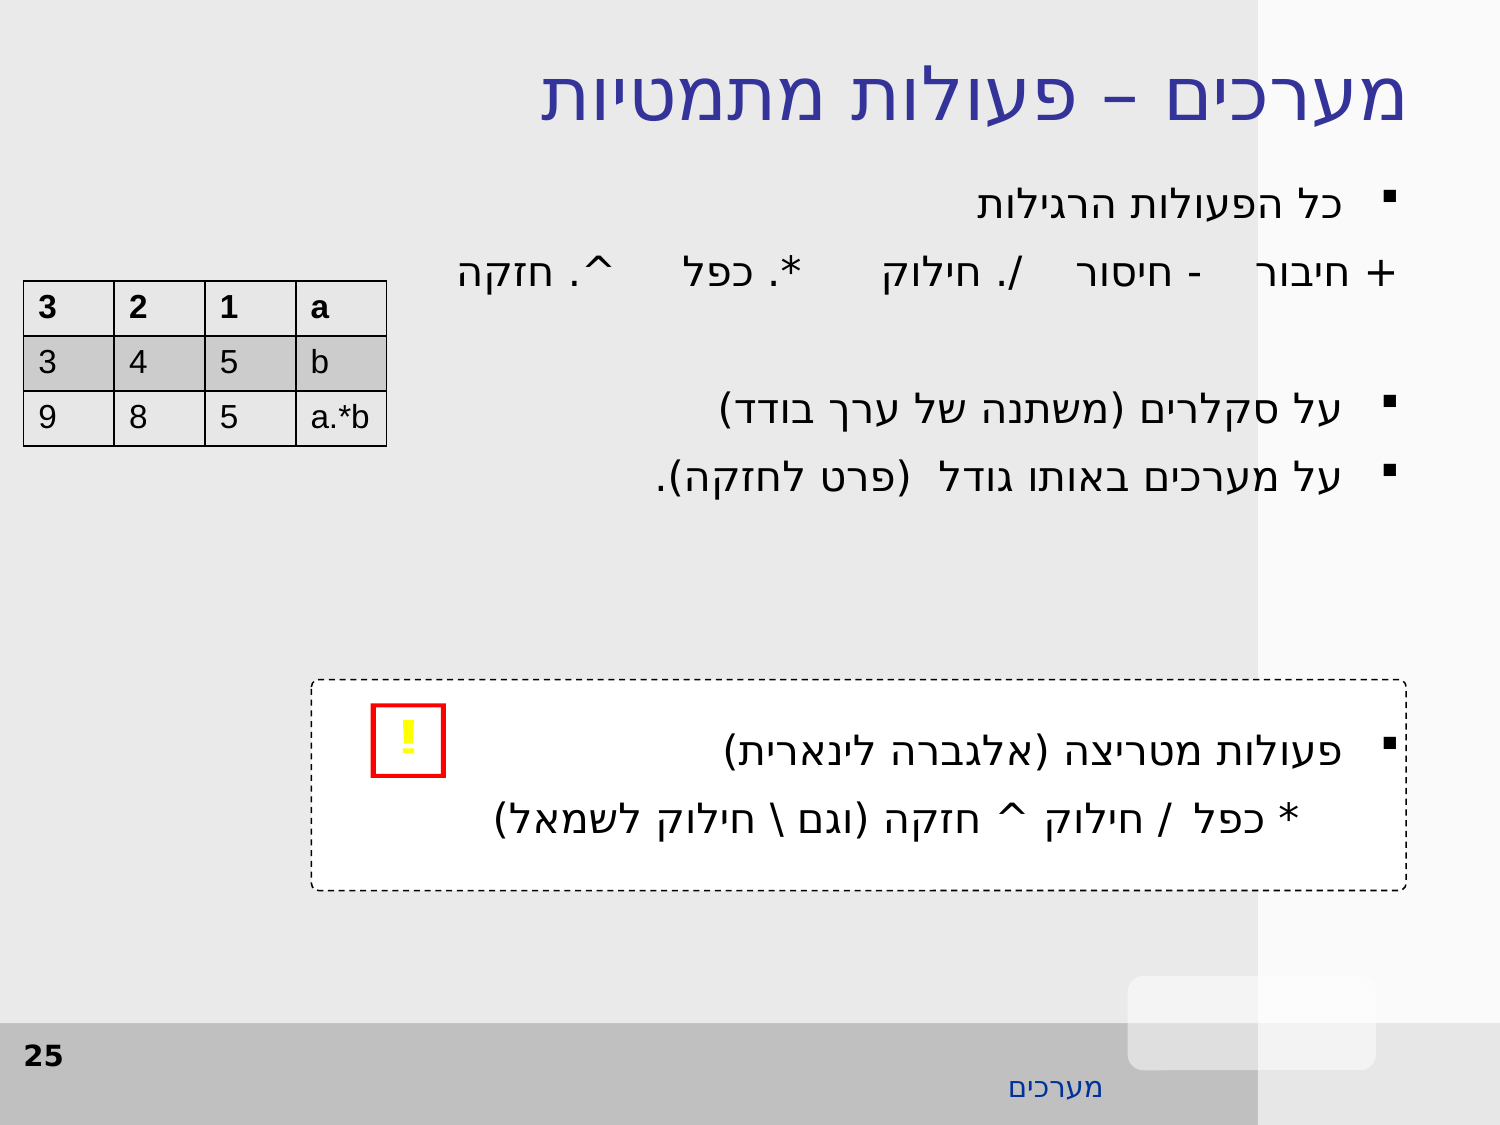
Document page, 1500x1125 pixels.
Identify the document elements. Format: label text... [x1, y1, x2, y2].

table_cell 8 [115, 392, 204, 445]
table_header 3 [24, 282, 113, 335]
table_cell a.*b [297, 392, 386, 445]
table_cell 5 [206, 392, 295, 445]
slide_number 25 [8, 1029, 359, 1108]
text_box מערכים [992, 1060, 1119, 1111]
table_header a [297, 282, 386, 335]
text_box [311, 679, 1407, 891]
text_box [370, 703, 447, 779]
table_cell 9 [24, 392, 113, 445]
text_box מערכים – פעולות מתמטיות [336, 20, 1425, 161]
table_header 2 [115, 282, 204, 335]
table_cell 5 [206, 337, 295, 390]
text_box כל הפעולות הרגילות + חיבור - חיסור /. חילוק *. כפל ^. חזקה על סקלרים (משתנה של ערך בודד) על מערכים באותו גודל (פרט לחזקה). פעולות מטריצה (אלגברה לינארית) * כפל / חילוק ^ חזקה (וגם \ חילוק לשמאל) [46, 163, 1406, 578]
table_cell b [297, 337, 386, 390]
table_cell 3 [24, 337, 113, 390]
table_cell 4 [115, 337, 204, 390]
table_header 1 [206, 282, 295, 335]
